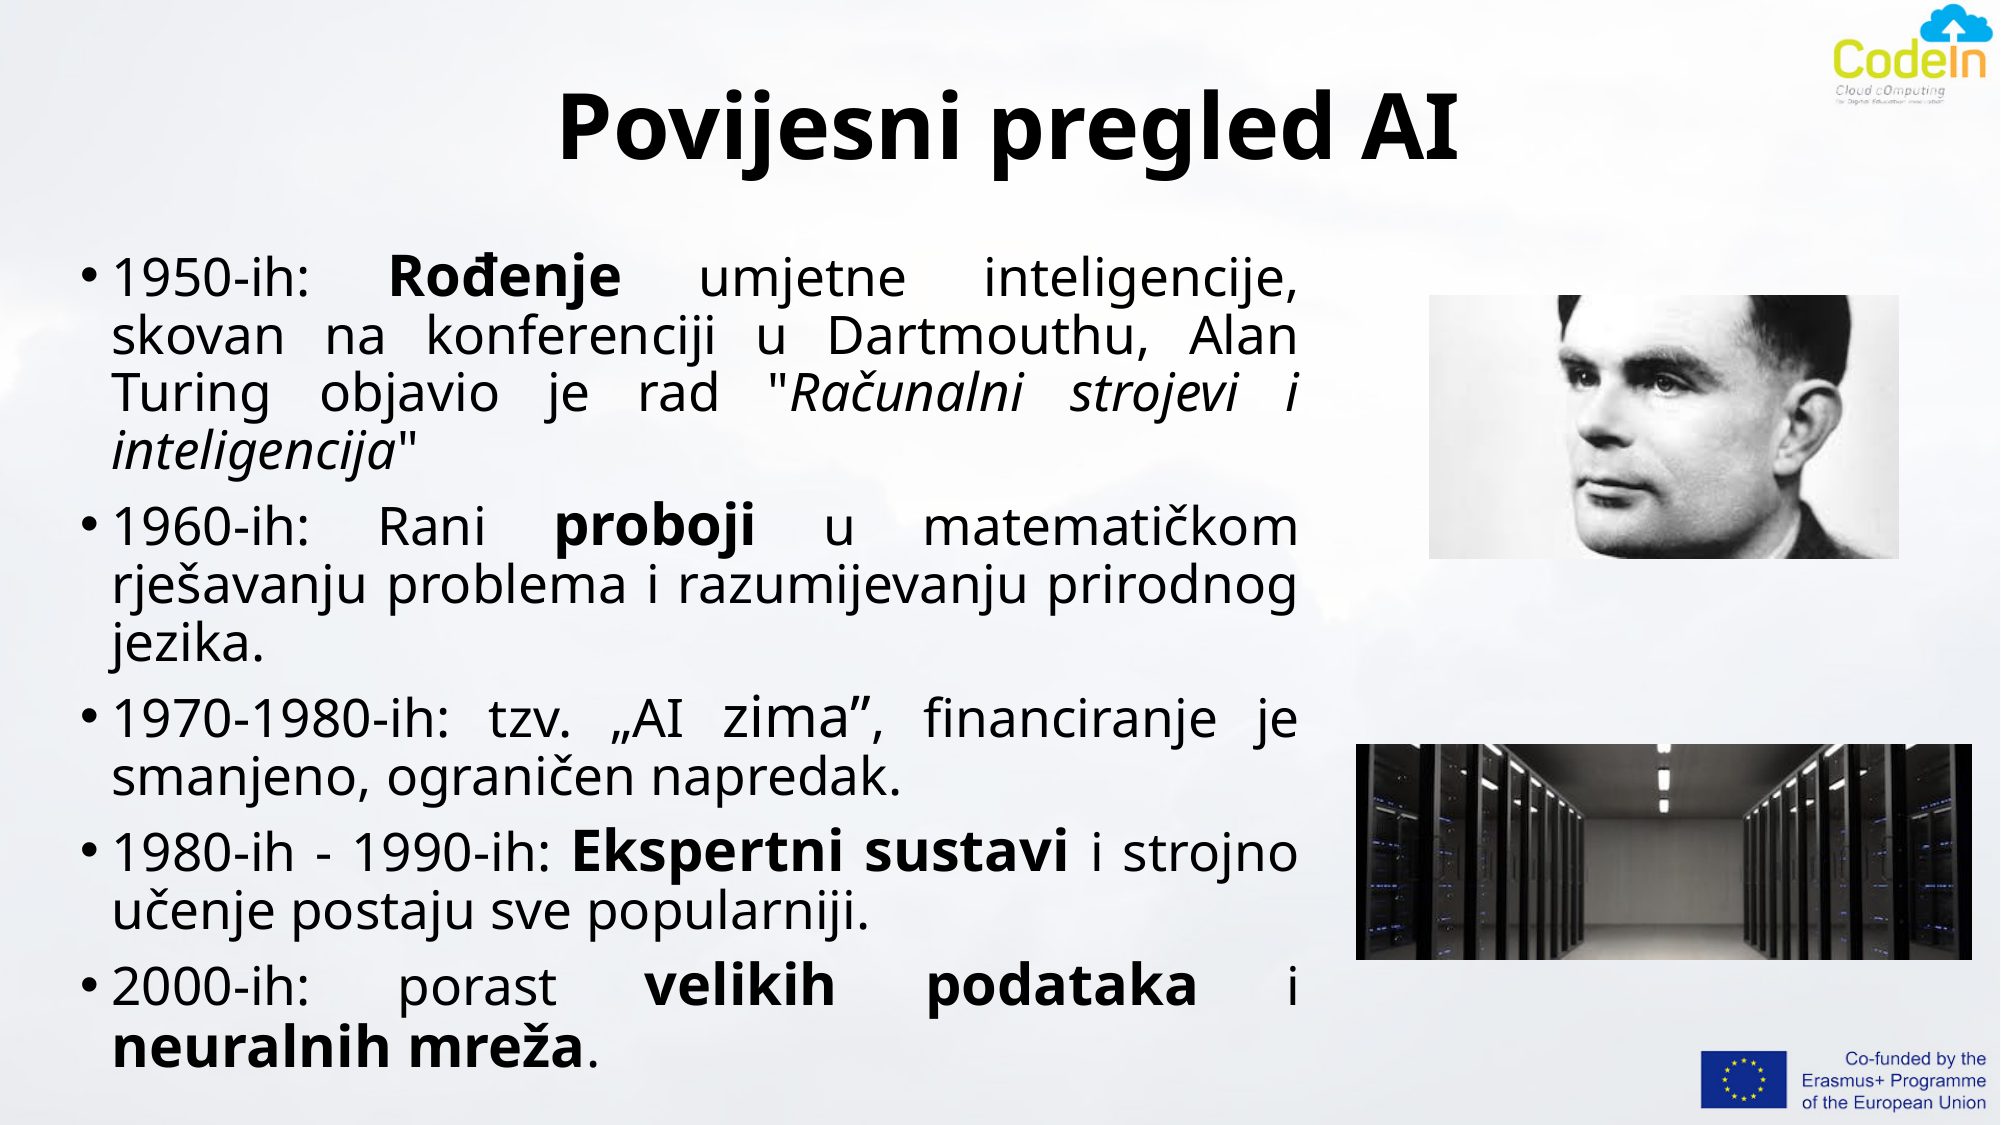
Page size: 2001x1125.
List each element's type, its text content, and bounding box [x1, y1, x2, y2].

list 1950-ih: Rođenje umjetne inteligencije, skovan na konferenciji u Dartmouthu, Alan Turing objavio je rad "Računalni strojevi i inteligencija" 1960-ih: Rani proboji u matematičkom rješavanju problema i razumijevanju prirodnog jezika. 1970-1980-ih: tzv. „AI zima”, financiranje je smanjeno, ograničen napredak. 1980-ih - 1990-ih: Ekspertni sustavi i strojno učenje postaju sve popularniji. 2000-ih: porast velikih podataka i neuralnih mreža. [65, 238, 1315, 1095]
title Povijesni pregled AI [145, 21, 1871, 239]
picture [0, 0, 2001, 1125]
